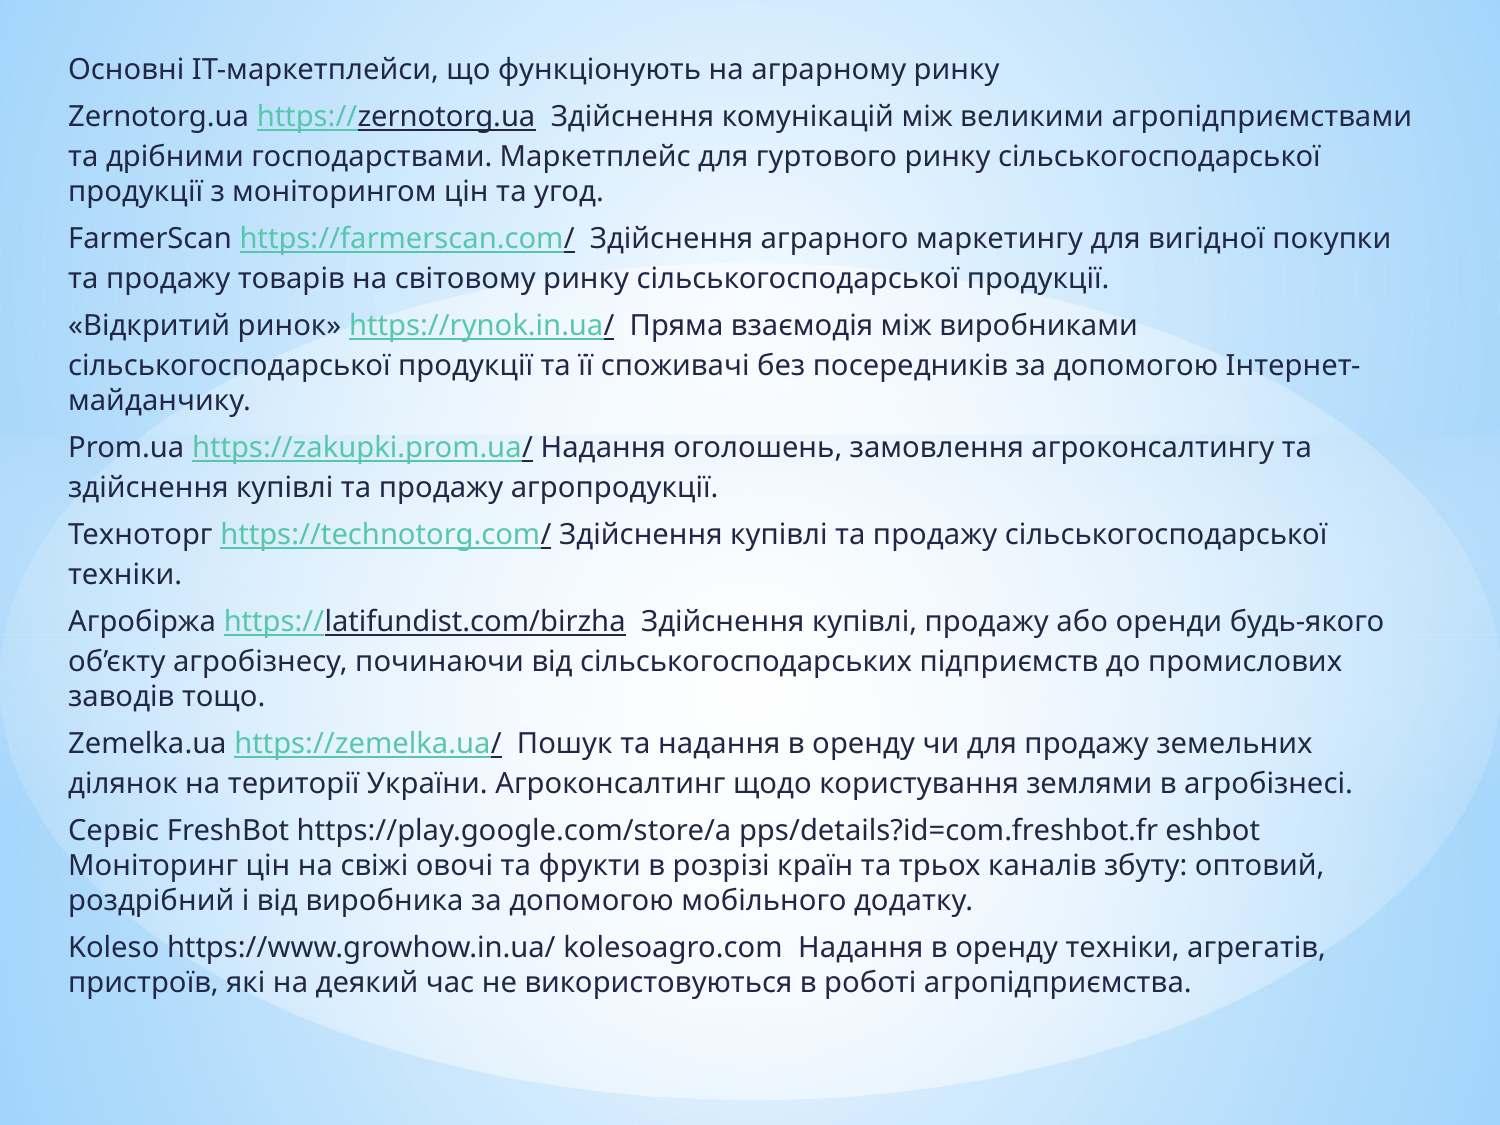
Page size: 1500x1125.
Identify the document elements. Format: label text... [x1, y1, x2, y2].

subtitle Основні ІТ-маркетплейси, що функціонують на аграрному ринку Zernotorg.ua https://zernotorg.ua Здійснення комунікацій між великими агропідприємствами та дрібними господарствами. Маркетплейс для гуртового ринку сільськогосподарської продукції з моніторингом цін та угод. FarmerScan https://farmerscan.com/ Здійснення аграрного маркетингу для вигідної покупки та продажу товарів на світовому ринку сільськогосподарської продукції. «Відкритий ринок» https://rynok.in.ua/ Пряма взаємодія між виробниками сільськогосподарської продукції та її споживачі без посередників за допомогою Інтернет-майданчику. Prom.ua https://zakupki.prom.ua/ Надання оголошень, замовлення агроконсалтингу та здійснення купівлі та продажу агропродукції. Техноторг https://technotorg.com/ Здійснення купівлі та продажу сільськогосподарської техніки. Агробіржа https://latifundist.com/birzha Здійснення купівлі, продажу або оренди будь-якого об’єкту агробізнесу, починаючи від сільськогосподарських підприємств до промислових заводів тощо. Zemelka.ua https://zemelka.ua/ Пошук та надання в оренду чи для продажу земельних ділянок на території України. Агроконсалтинг щодо користування землями в агробізнесі. Сервіс FreshBot https://play.google.com/store/a pps/details?id=com.freshbot.fr eshbot Моніторинг цін на свіжі овочі та фрукти в розрізі країн та трьох каналів збуту: оптовий, роздрібний і від виробника за допомогою мобільного додатку. Koleso https://www.growhow.in.ua/ kolesoagro.com Надання в оренду техніки, агрегатів, пристроїв, які на деякий час не використовуються в роботі агропідприємства. [53, 42, 1436, 1059]
